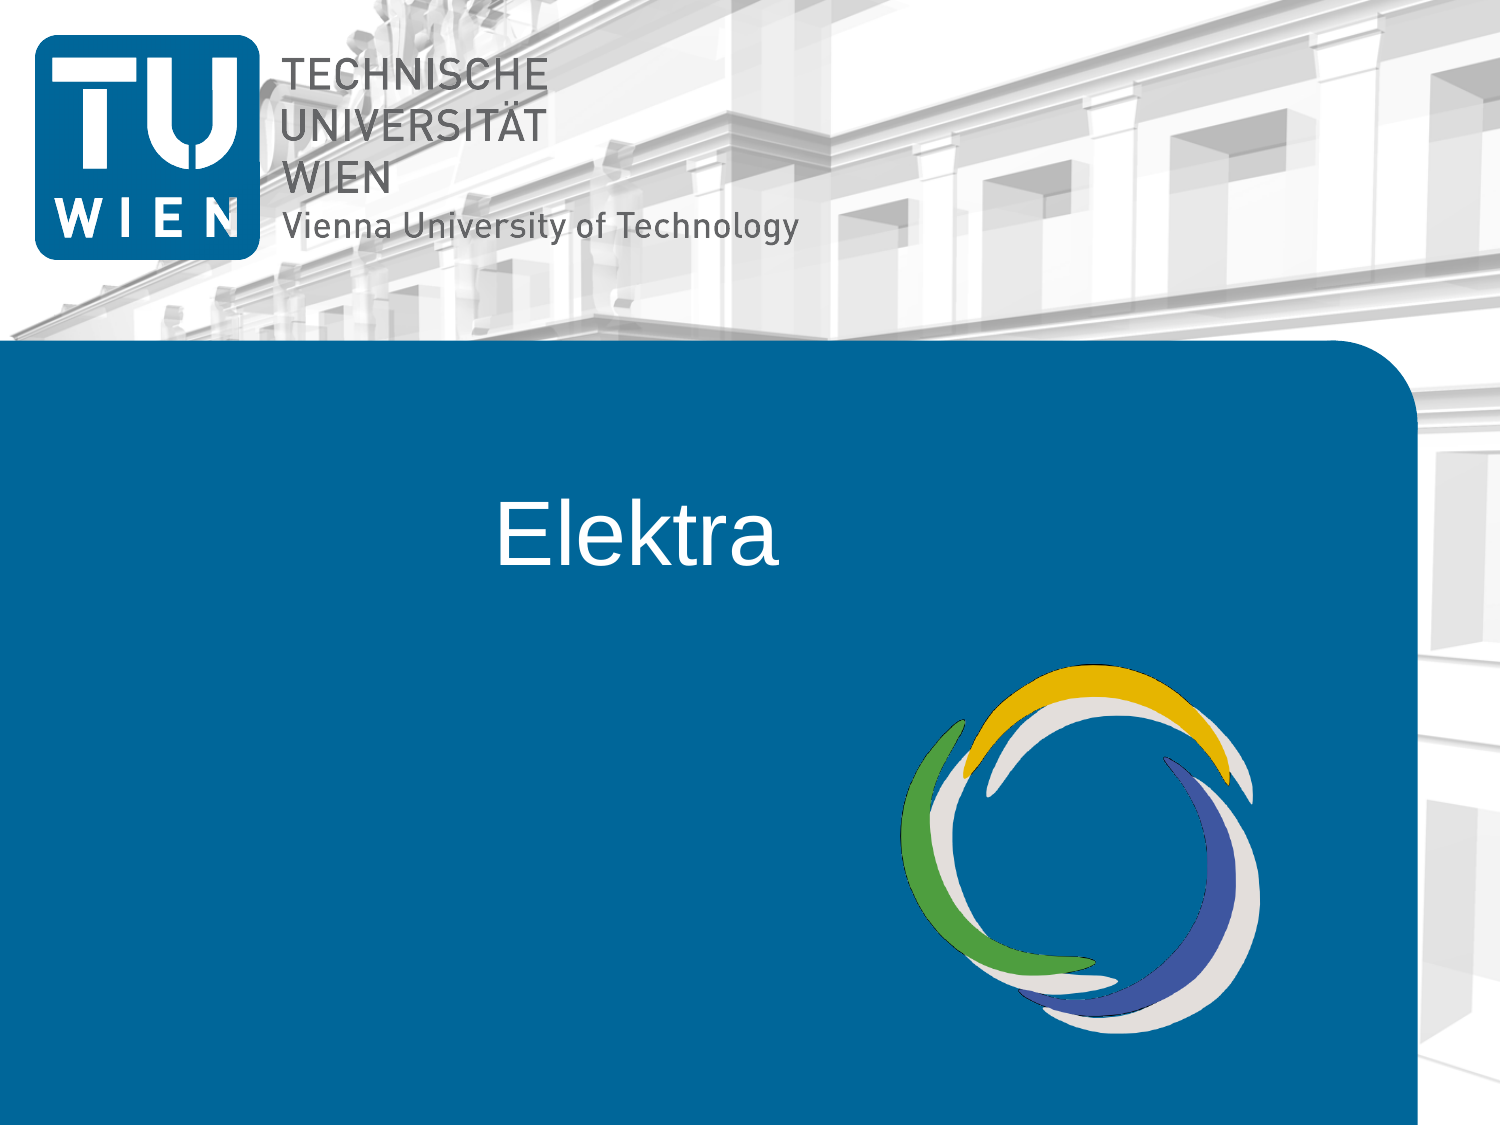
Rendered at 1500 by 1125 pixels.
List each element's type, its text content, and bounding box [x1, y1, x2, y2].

text_box Elektra [493, 473, 1052, 759]
picture [0, 0, 1500, 1125]
picture [901, 664, 1259, 1033]
